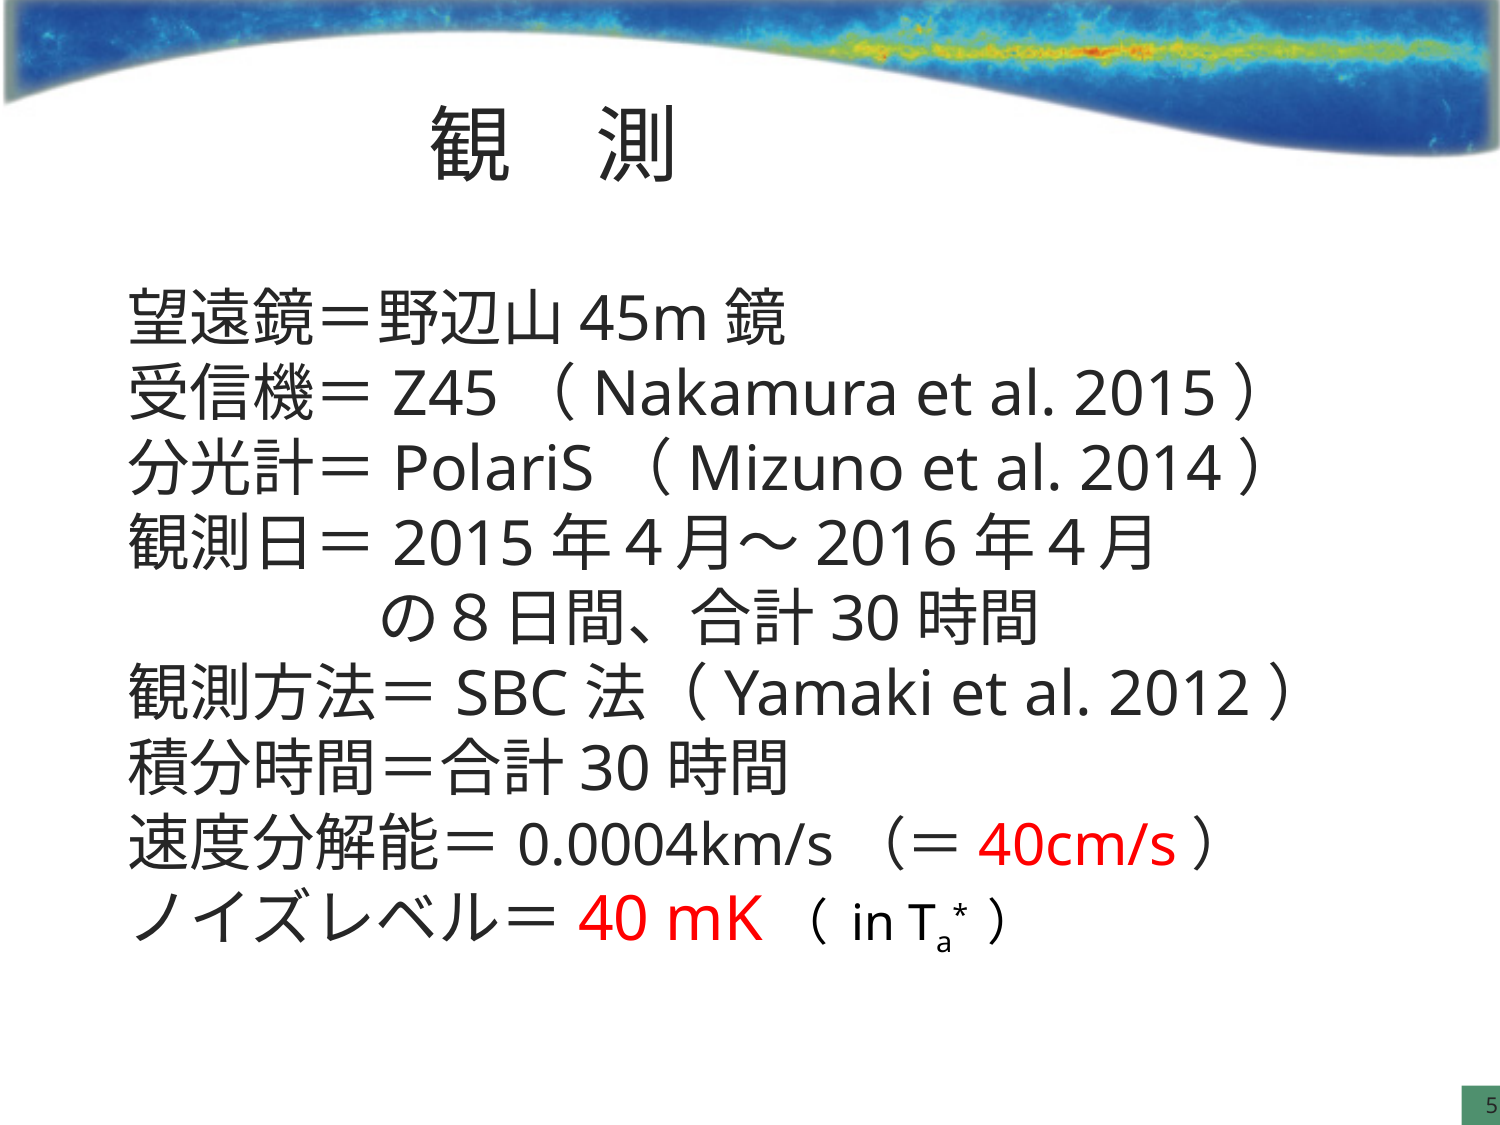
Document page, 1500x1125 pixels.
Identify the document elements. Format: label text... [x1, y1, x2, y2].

picture [2, 0, 1500, 1125]
slide_number 5 [1194, 1083, 1500, 1125]
list 望遠鏡＝野辺山45m鏡 受信機＝Z45（Nakamura et al. 2015） 分光計＝PolariS（Mizuno et al. 2014） 観測日＝2015年４月〜2016年４月 の８日間、合計30時間 観測方法＝SBC法（Yamaki et al. 2012） 積分時間＝合計30時間 速度分解能＝0.0004km/s（＝40cm/s） ノイズレベル＝40 mK（ in Ta* ） [112, 270, 1388, 969]
title 観 測 [0, 71, 1109, 214]
